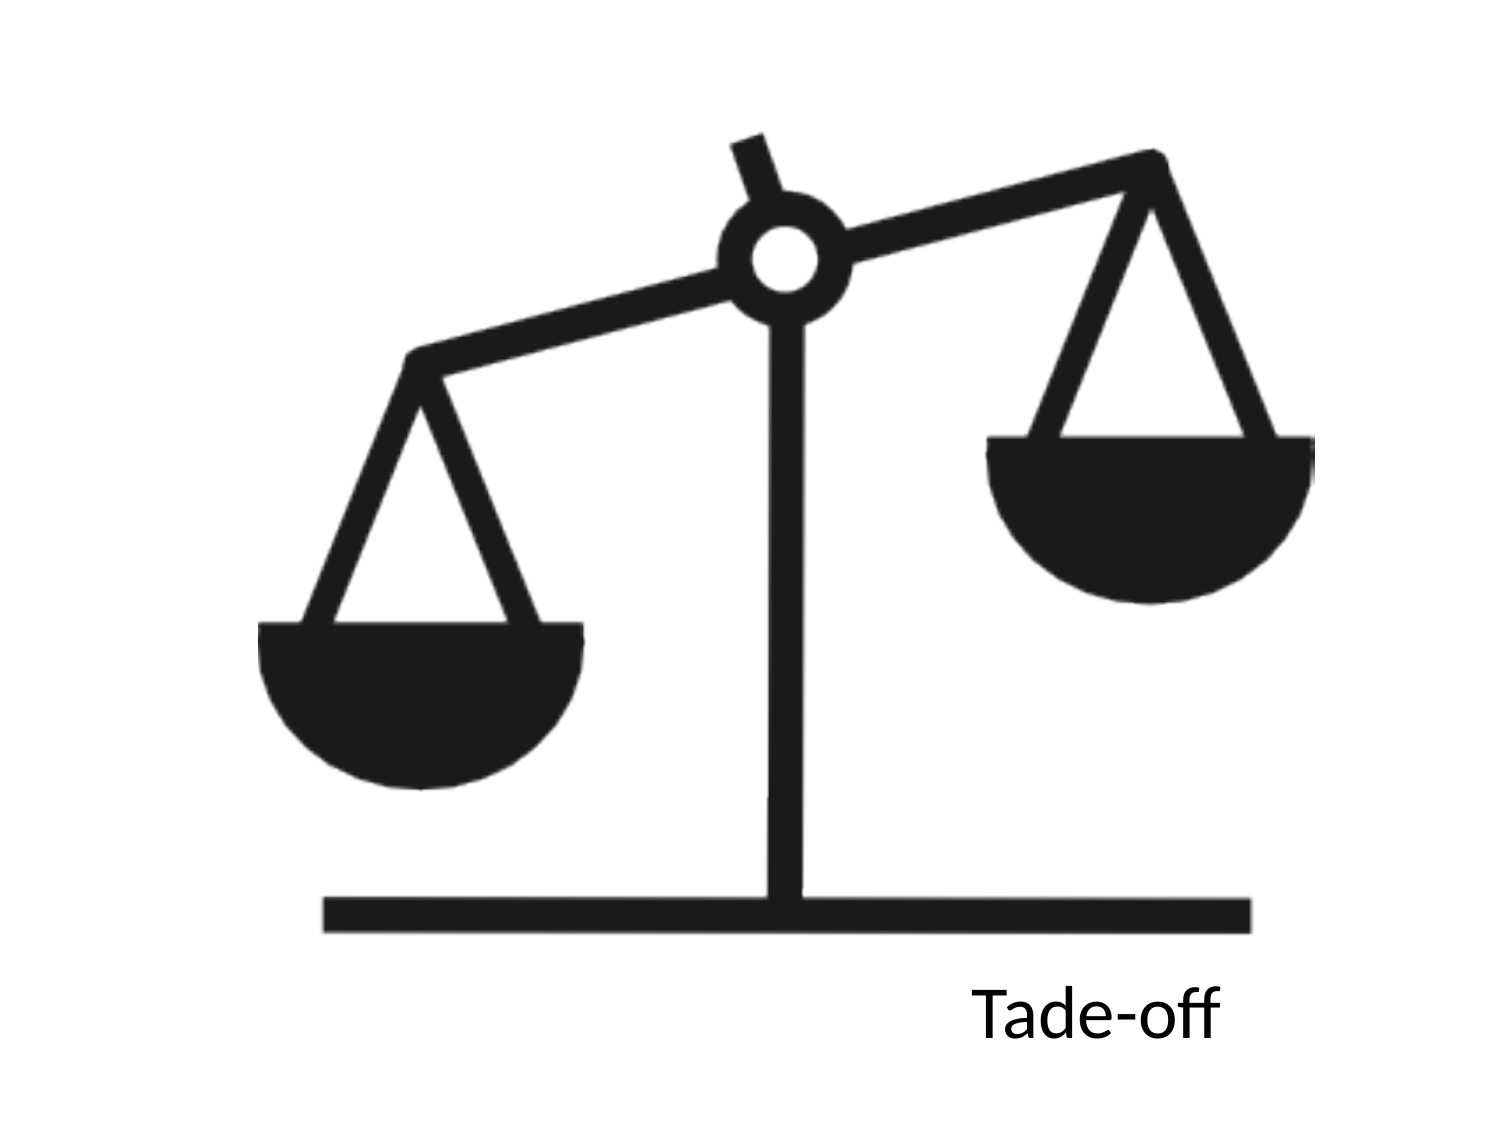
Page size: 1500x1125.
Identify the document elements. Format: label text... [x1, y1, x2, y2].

picture [257, 121, 1316, 944]
text_box Tade-off [957, 956, 1471, 1061]
